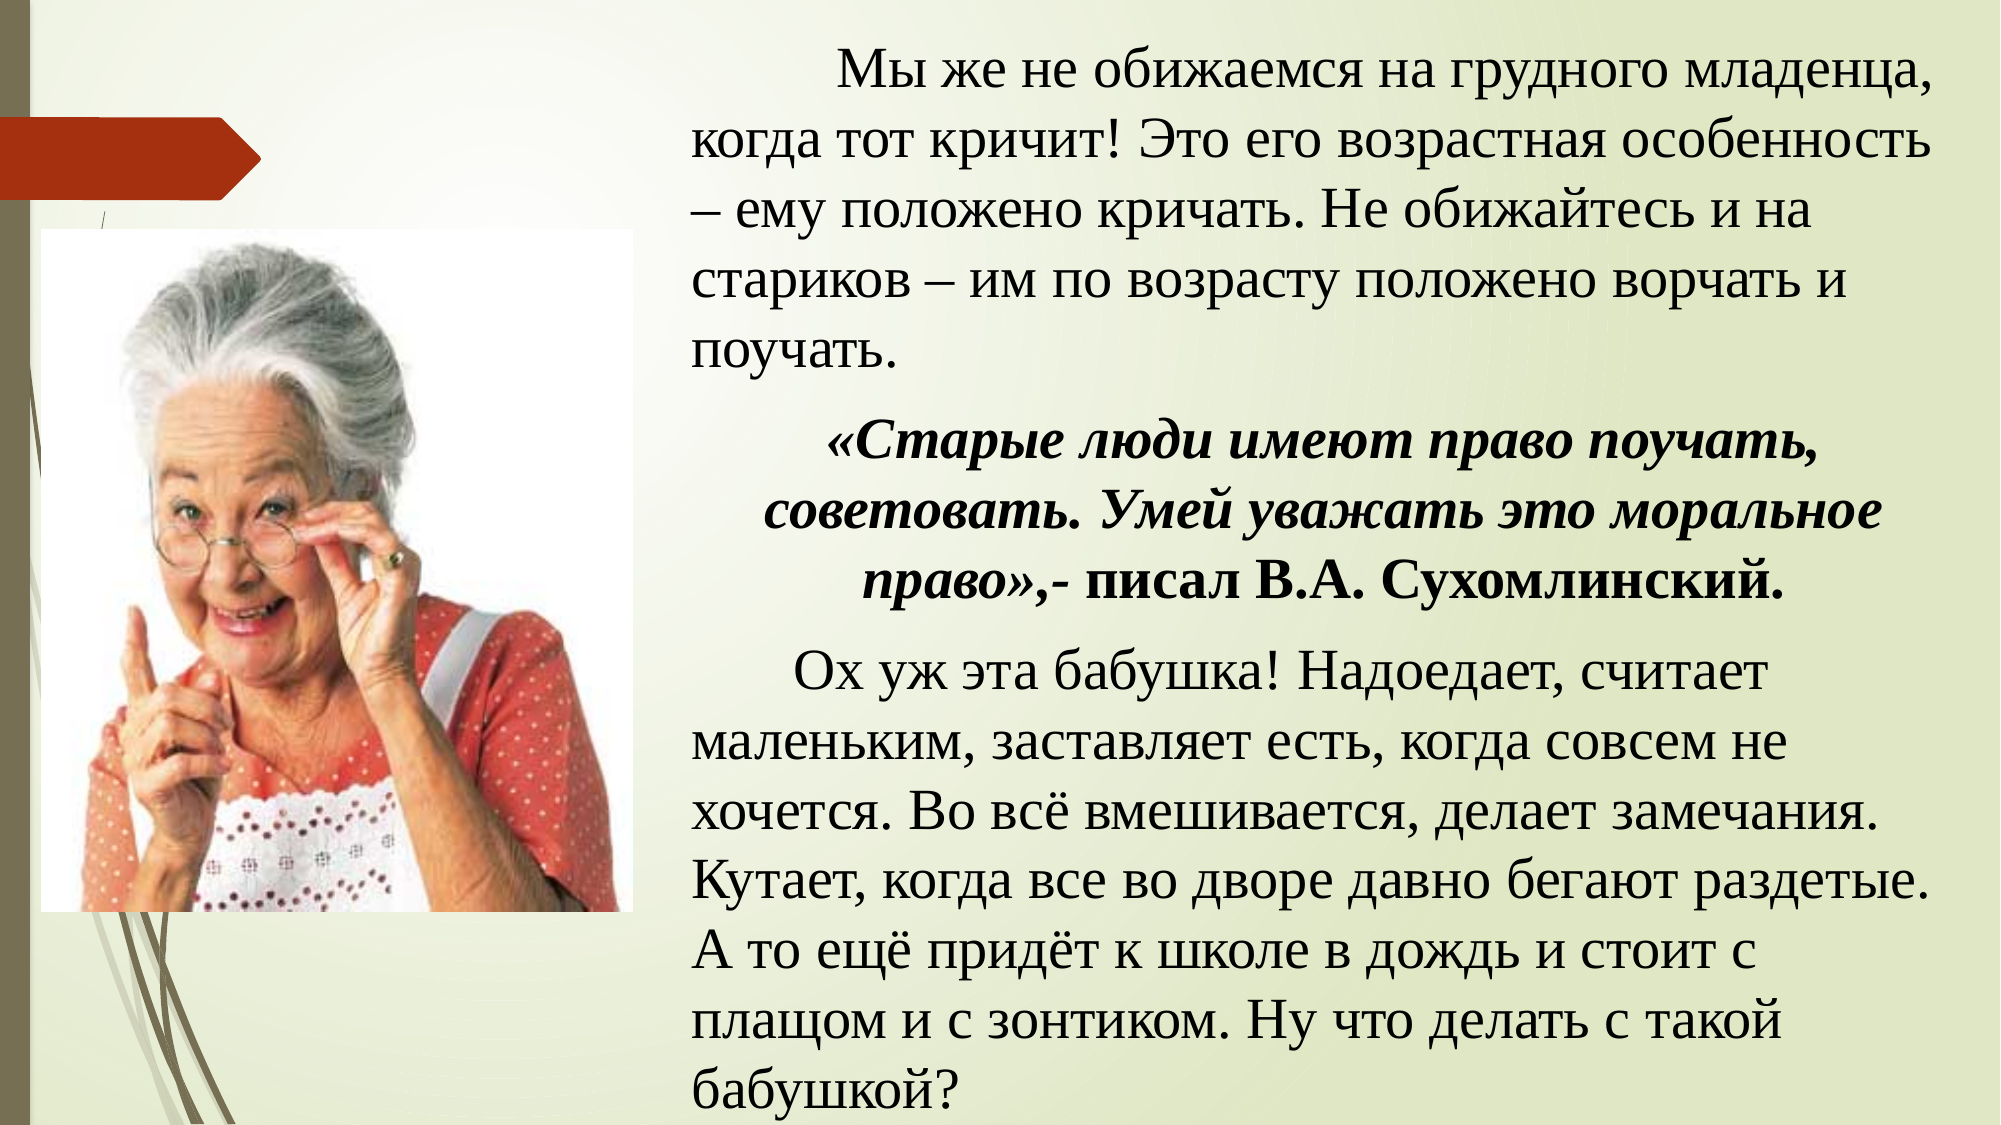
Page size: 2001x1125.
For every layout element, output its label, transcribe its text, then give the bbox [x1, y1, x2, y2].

picture [41, 229, 633, 912]
list Мы же не обижаемся на грудного младенца, когда тот кричит! Это его возрастная особенность – ему положено кричать. Не обижайтесь и на стариков – им по возрасту положено ворчать и поучать. «Старые люди имеют право поучать, советовать. Умей уважать это моральное право»,- писал В.А. Сухомлинский. Ох уж эта бабушка! Надоедает, считает маленьким, заставляет есть, когда совсем не хочется. Во всё вмешивается, делает замечания. Кутает, когда все во дворе давно бегают раздетые. А то ещё придёт к школе в дождь и стоит с плащом и с зонтиком. Ну что делать с такой бабушкой? [676, 21, 1972, 1125]
